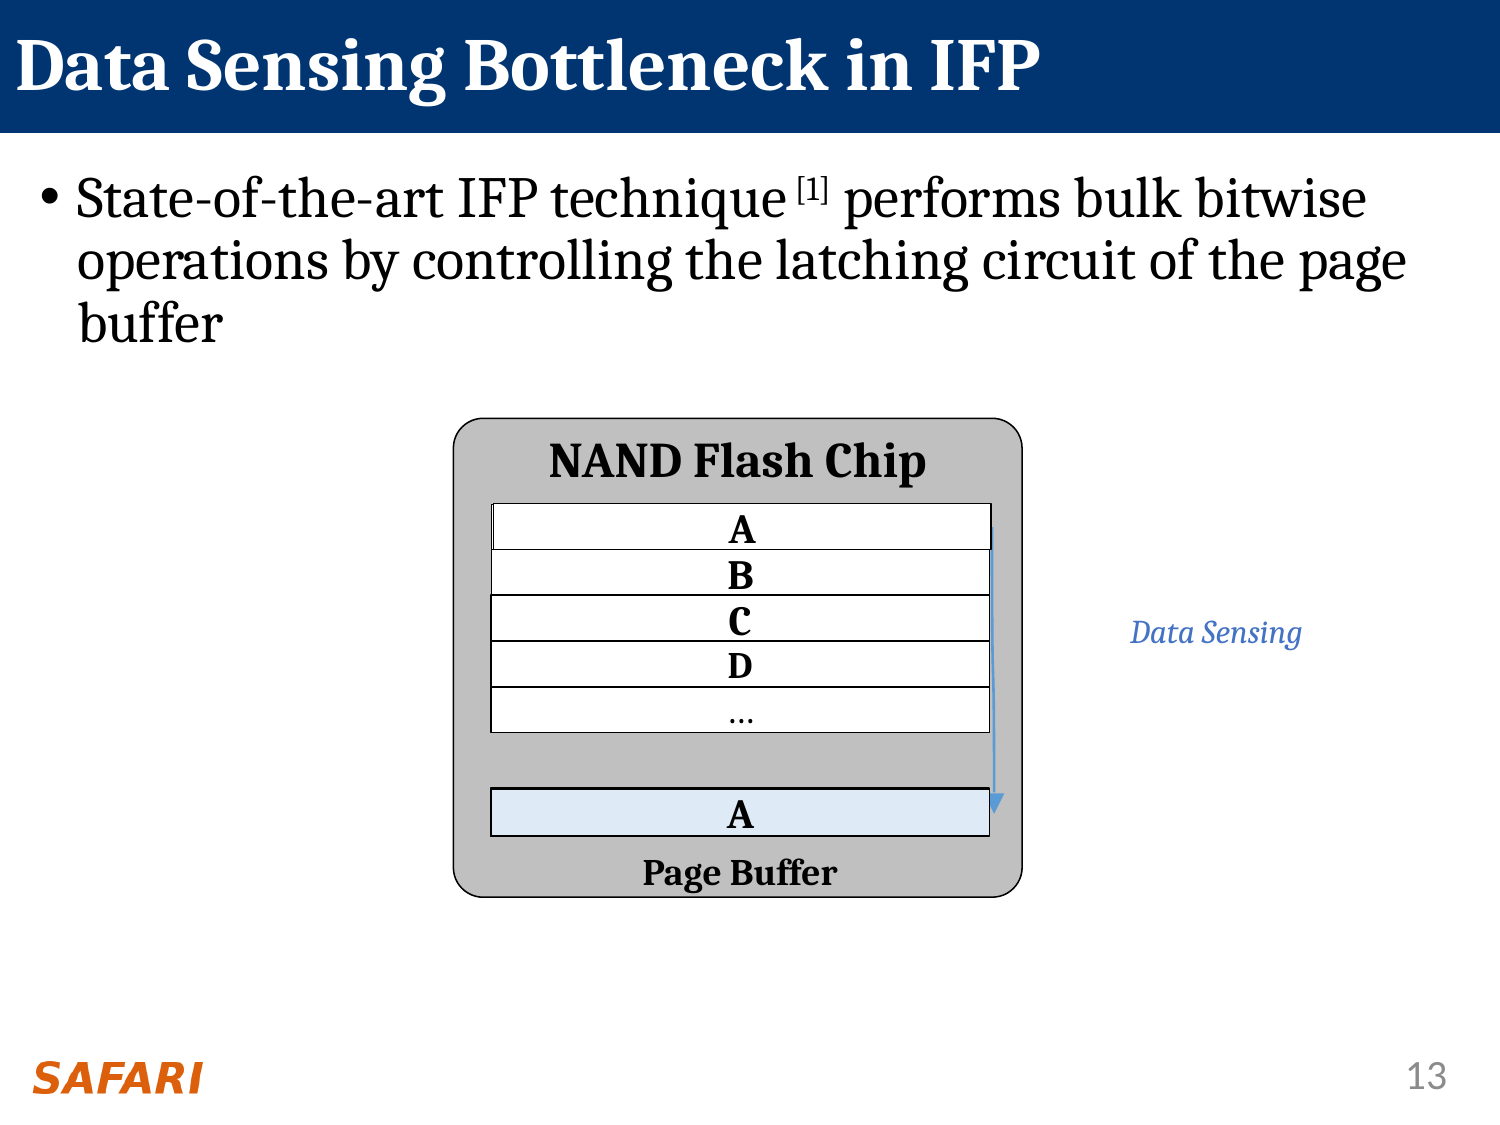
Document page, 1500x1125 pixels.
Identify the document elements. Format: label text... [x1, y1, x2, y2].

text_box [453, 418, 1023, 902]
text_box Data Sensing [1109, 602, 1325, 658]
picture [31, 1052, 209, 1104]
list State-of-the-art IFP technique [1] performs bulk bitwise operations by controlling the latching circuit of the page buffer [24, 159, 1476, 1008]
title Data Sensing Bottleneck in IFP [0, 0, 1500, 133]
